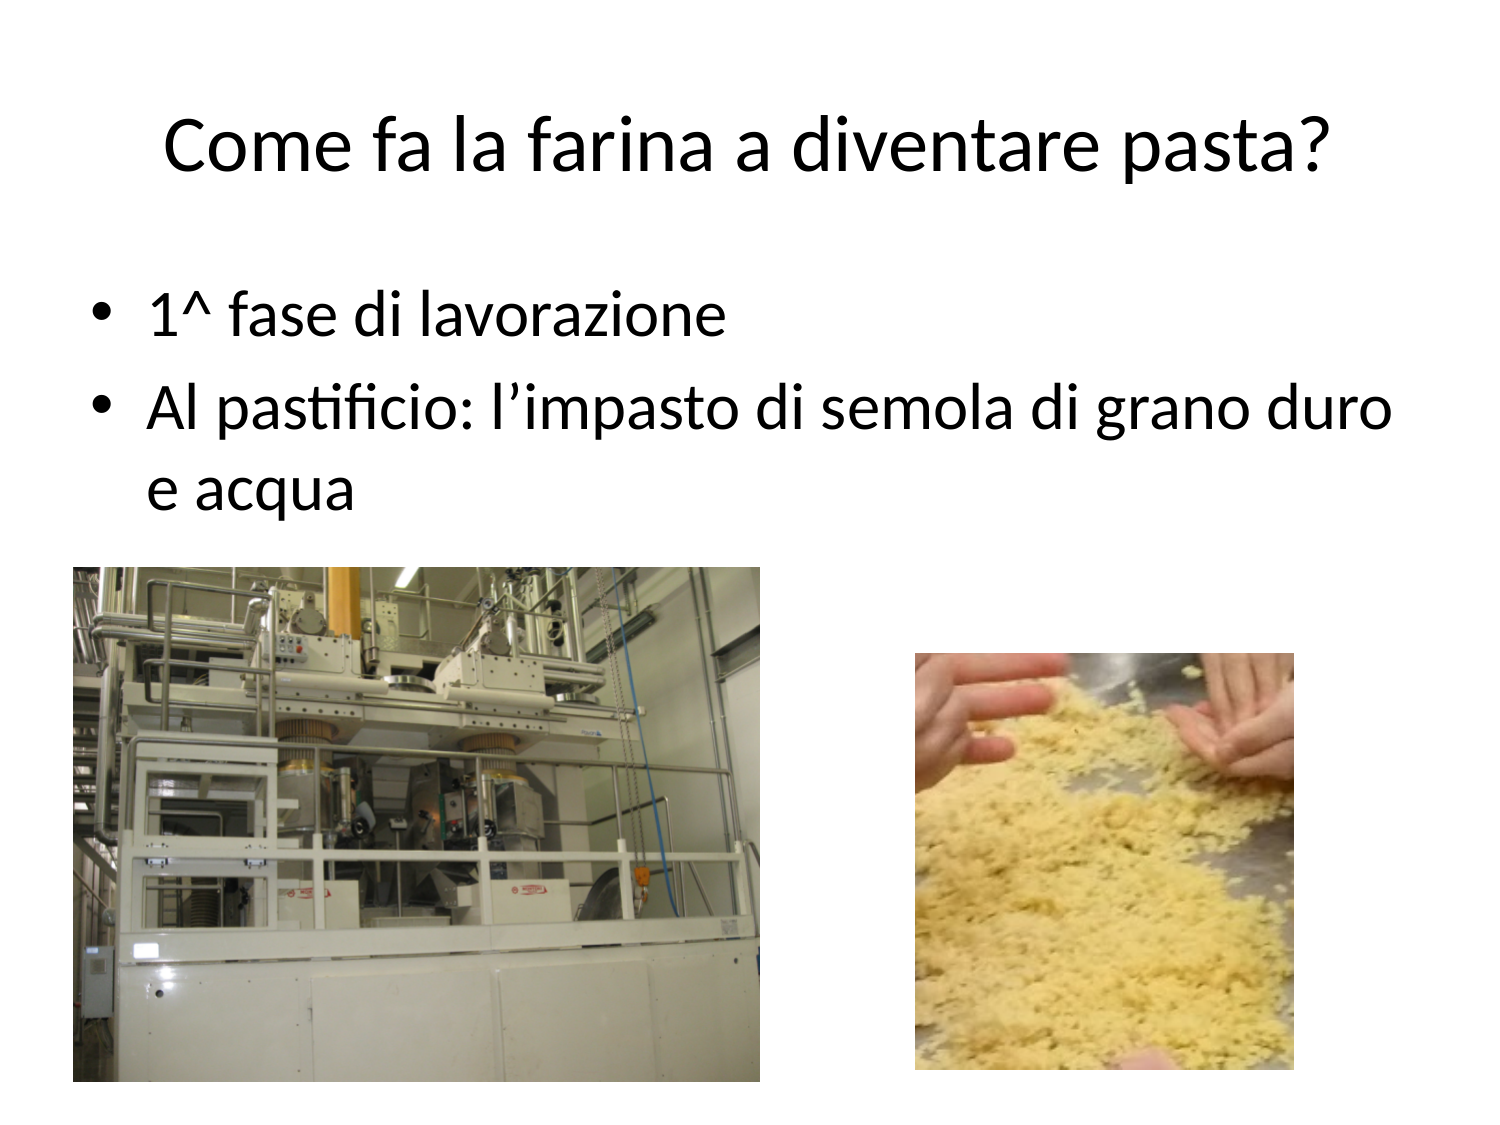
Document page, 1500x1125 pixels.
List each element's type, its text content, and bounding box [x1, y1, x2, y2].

title Come fa la farina a diventare pasta? [75, 45, 1425, 233]
list 1^ fase di lavorazione Al pastificio: l’impasto di semola di grano duro e acqua [75, 262, 1425, 1005]
picture [73, 567, 760, 1082]
picture [915, 652, 1294, 1070]
